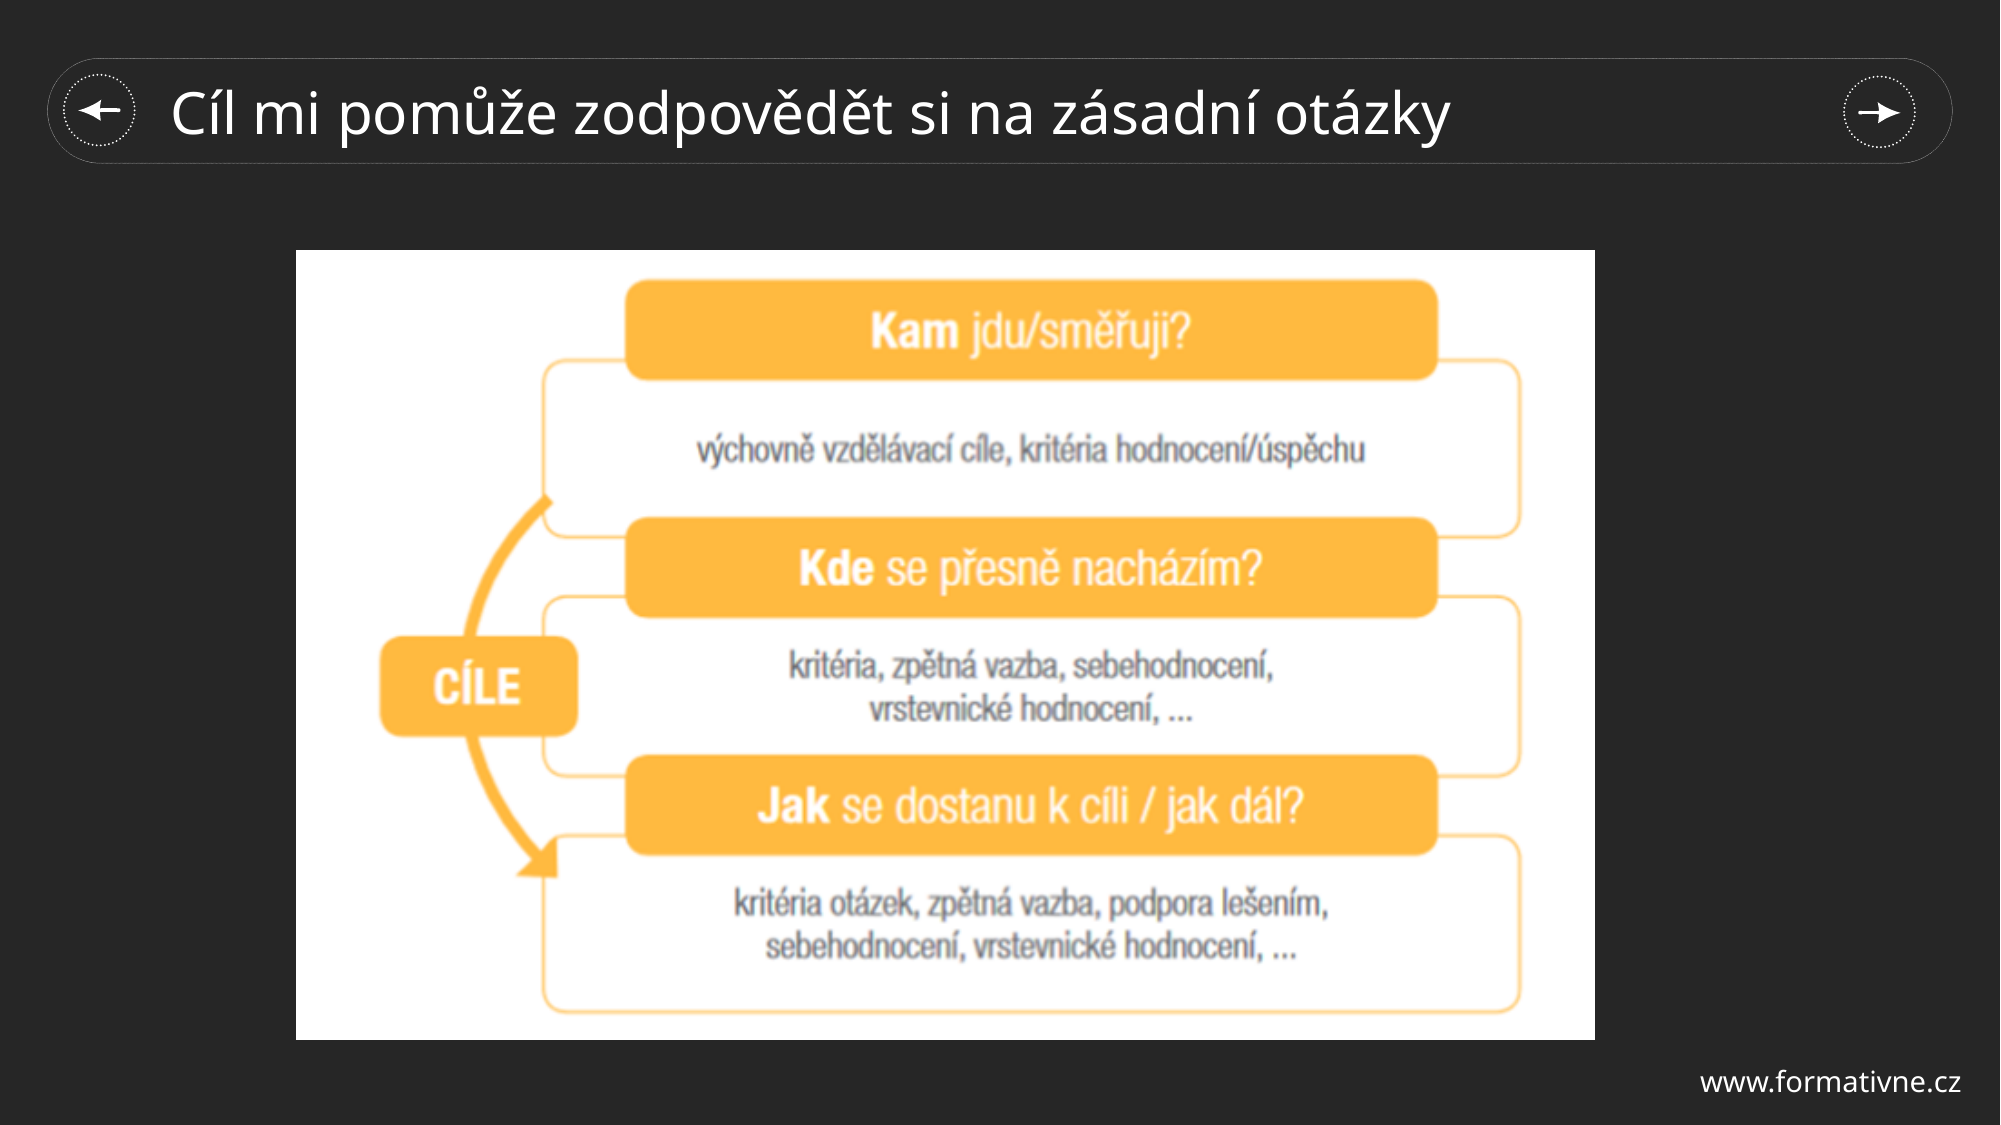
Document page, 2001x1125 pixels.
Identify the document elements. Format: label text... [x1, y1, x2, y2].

text_box Cíl mi pomůže zodpovědět si na zásadní otázky [155, 68, 1736, 154]
text_box www.formativne.cz [494, 1055, 1977, 1106]
text_box [46, 57, 1954, 165]
text_box [1843, 75, 1916, 149]
picture [1858, 101, 1901, 124]
picture [296, 250, 1595, 1040]
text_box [63, 74, 135, 146]
